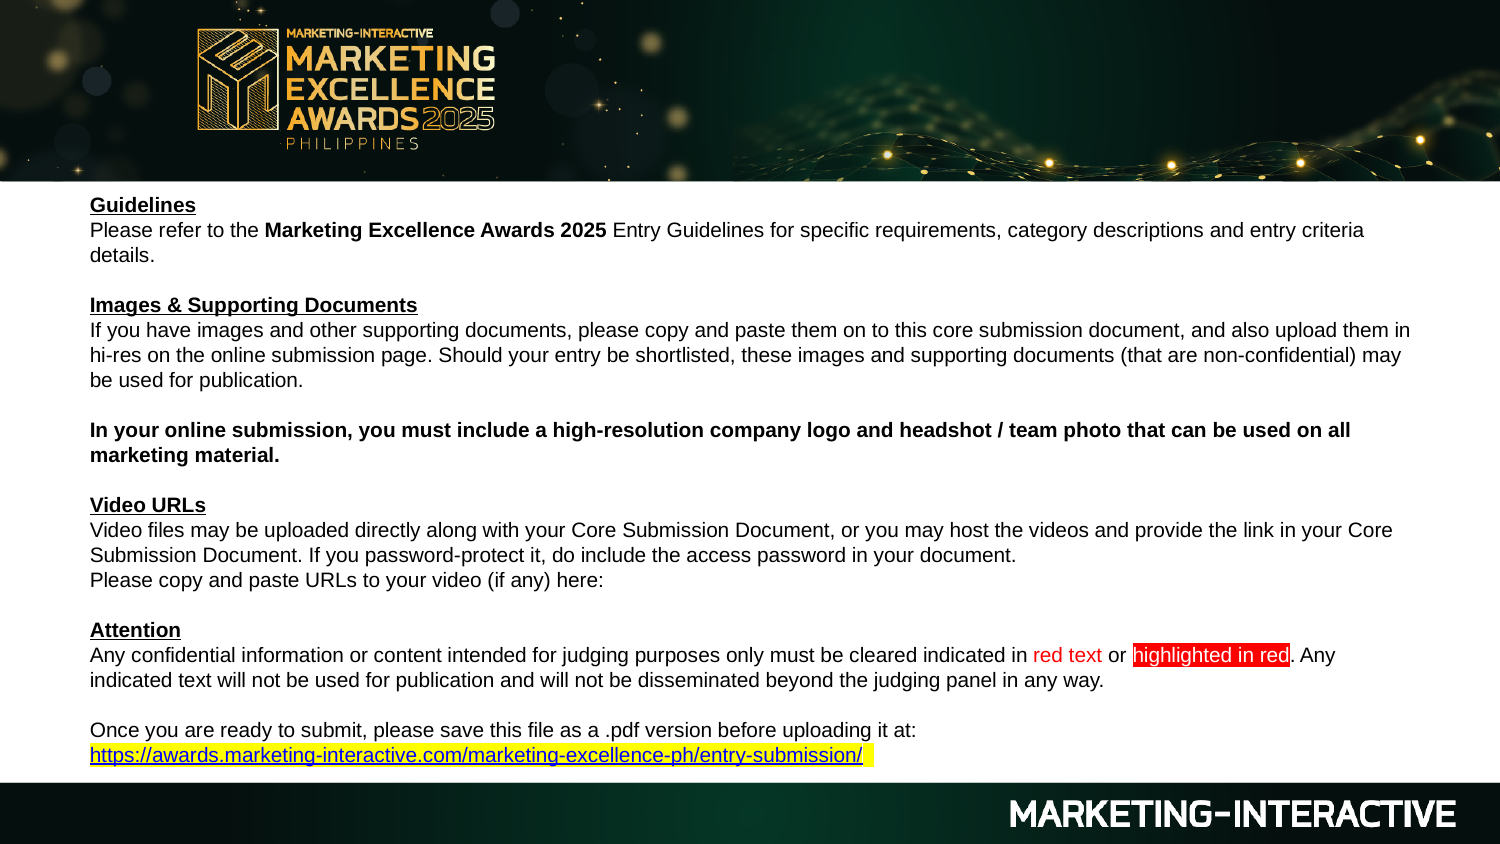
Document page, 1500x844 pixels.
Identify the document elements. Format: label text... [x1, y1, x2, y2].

text_box Guidelines Please refer to the Marketing Excellence Awards 2025 Entry Guidelines for specific requirements, category descriptions and entry criteria details. Images & Supporting Documents If you have images and other supporting documents, please copy and paste them on to this core submission document, and also upload them in hi-res on the online submission page. Should your entry be shortlisted, these images and supporting documents (that are non-confidential) may be used for publication. In your online submission, you must include a high-resolution company logo and headshot / team photo that can be used on all marketing material. Video URLs Video files may be uploaded directly along with your Core Submission Document, or you may host the videos and provide the link in your Core Submission Document. If you password-protect it, do include the access password in your document. Please copy and paste URLs to your video (if any) here: Attention Any confidential information or content intended for judging purposes only must be cleared indicated in red text or highlighted in red. Any indicated text will not be used for publication and will not be disseminated beyond the judging panel in any way. Once you are ready to submit, please save this file as a .pdf version before uploading it at: https://awards.marketing-interactive.com/marketing-excellence-ph/entry-submission/ [74, 184, 1438, 774]
picture [0, 0, 1500, 844]
